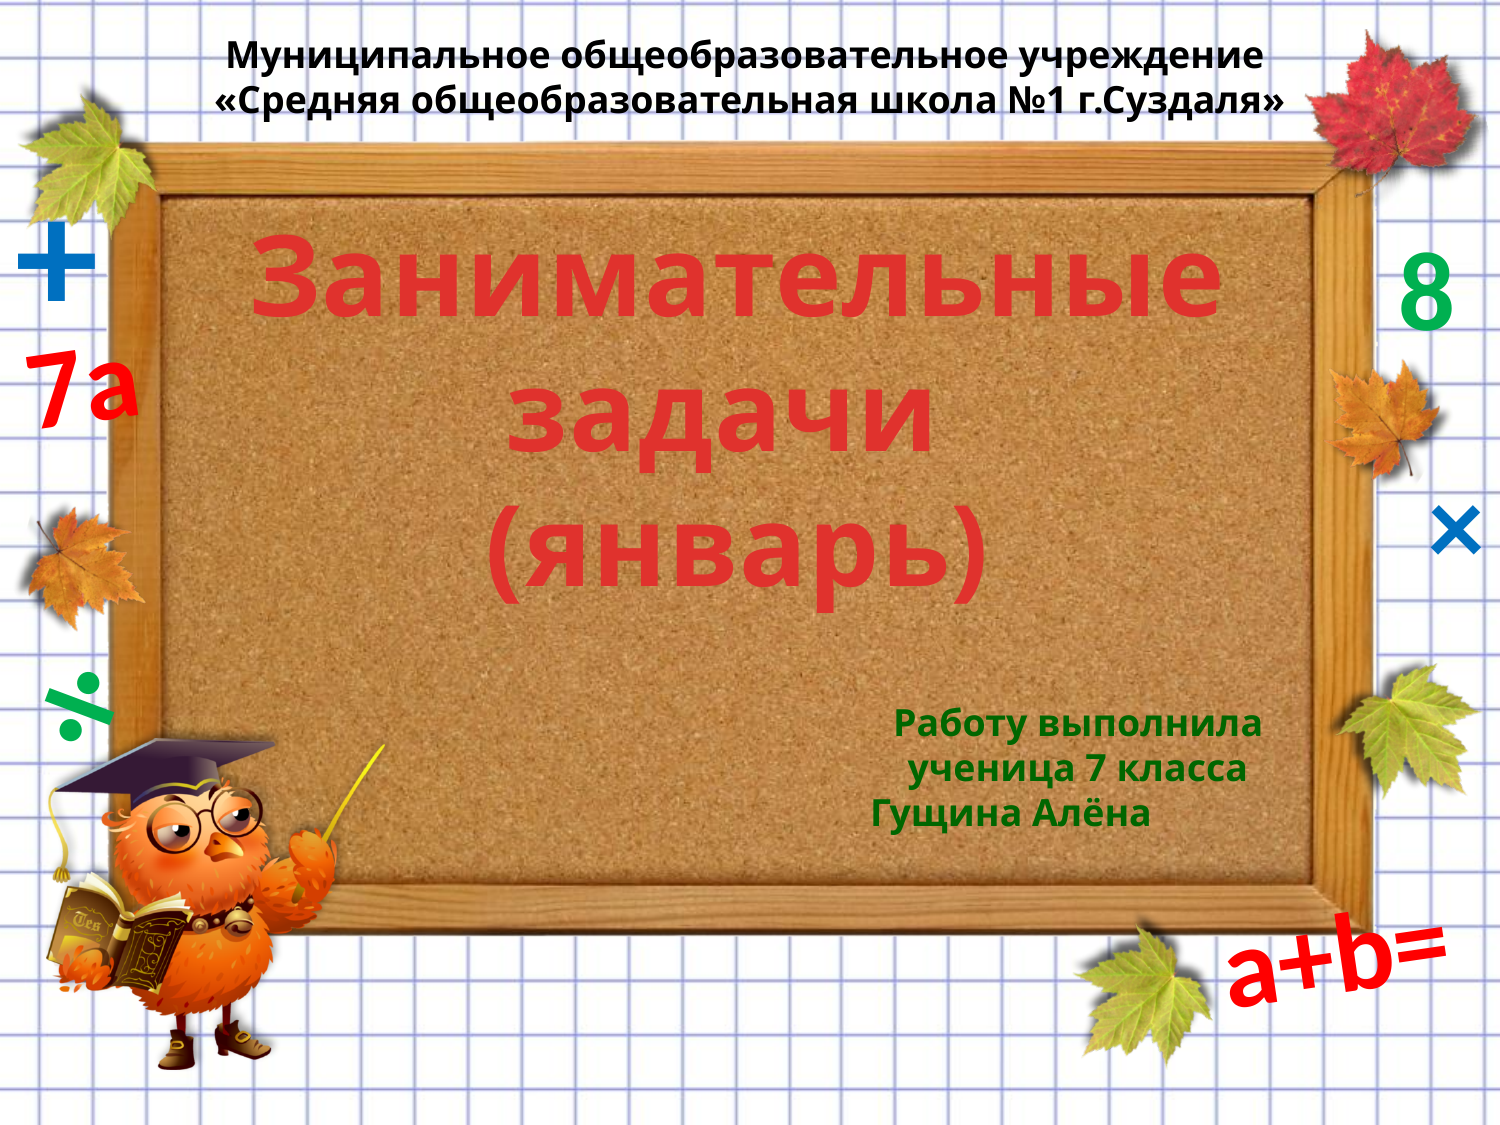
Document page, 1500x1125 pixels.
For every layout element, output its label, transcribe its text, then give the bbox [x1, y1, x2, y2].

picture [0, 0, 1500, 1125]
text_box Работу выполнила ученица 7 класса Гущина Алёна [855, 691, 1301, 842]
text_box Занимательные задачи (январь) [155, 196, 1320, 617]
text_box Муниципальное общеобразовательное учреждение «Средняя общеобразовательная школа №1 г.Суздаля» [175, 23, 1325, 129]
